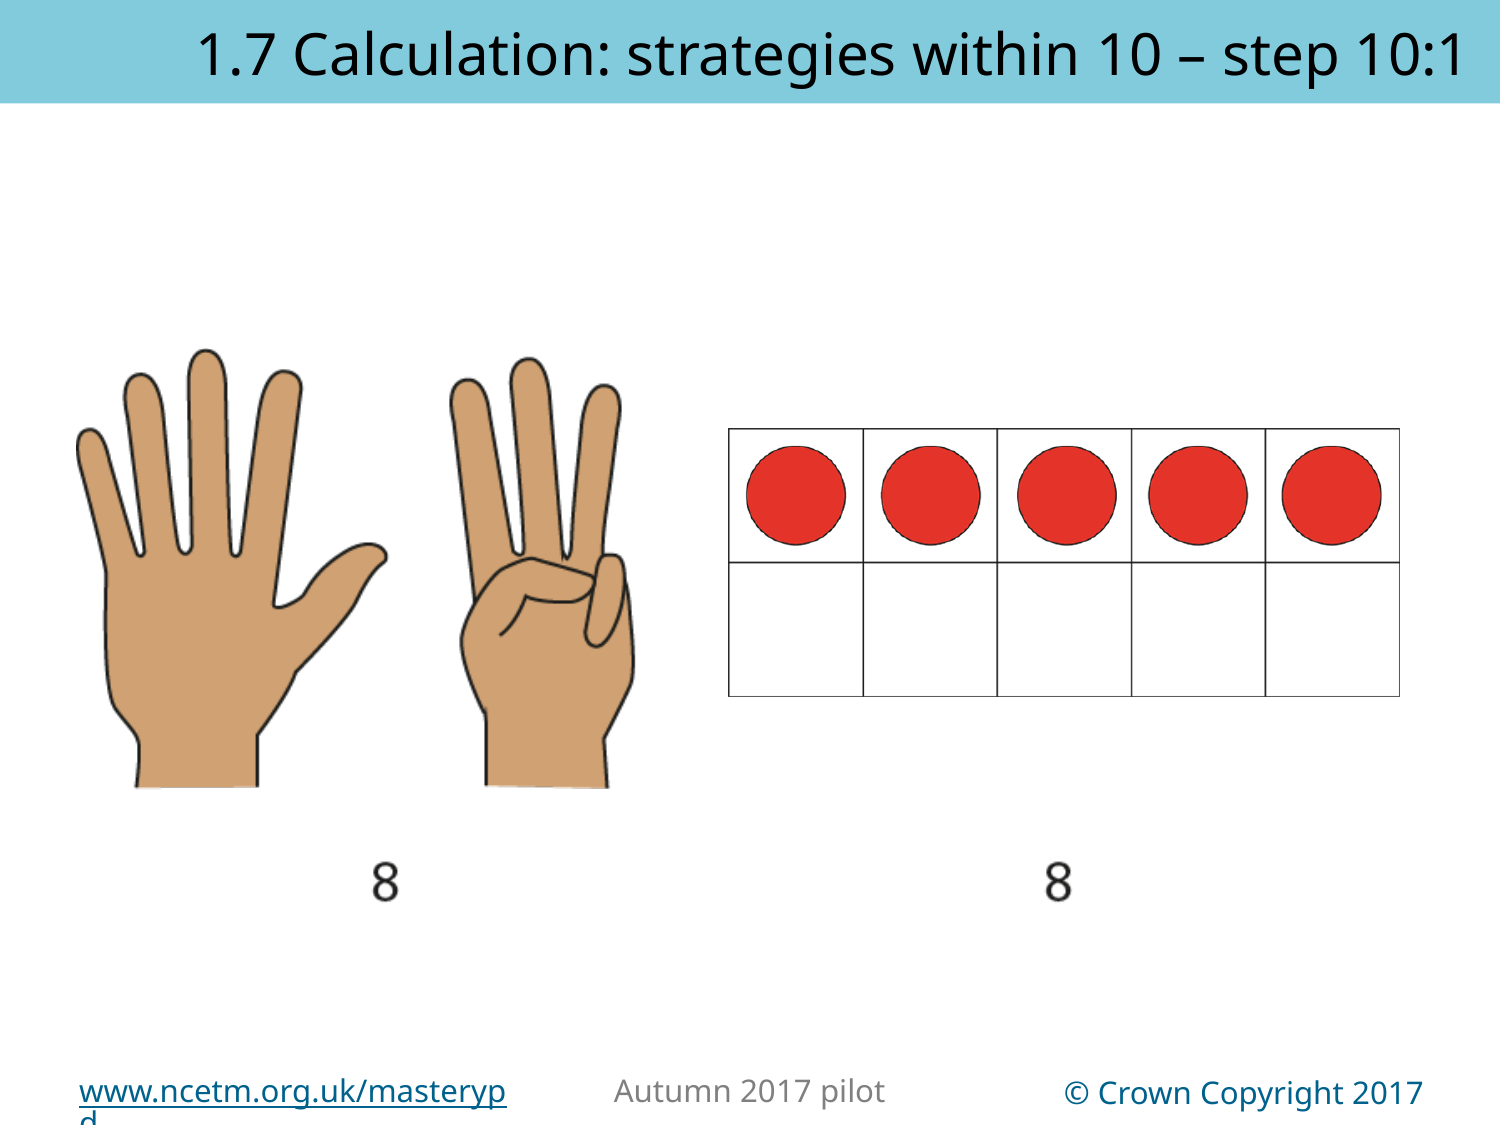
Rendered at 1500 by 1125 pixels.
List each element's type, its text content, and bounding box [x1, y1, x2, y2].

picture [728, 428, 1400, 697]
picture [76, 348, 703, 799]
list 1.7 Calculation: strategies within 10 – step 10:1 [0, 0, 1500, 104]
picture [1021, 857, 1093, 910]
picture [348, 857, 420, 910]
